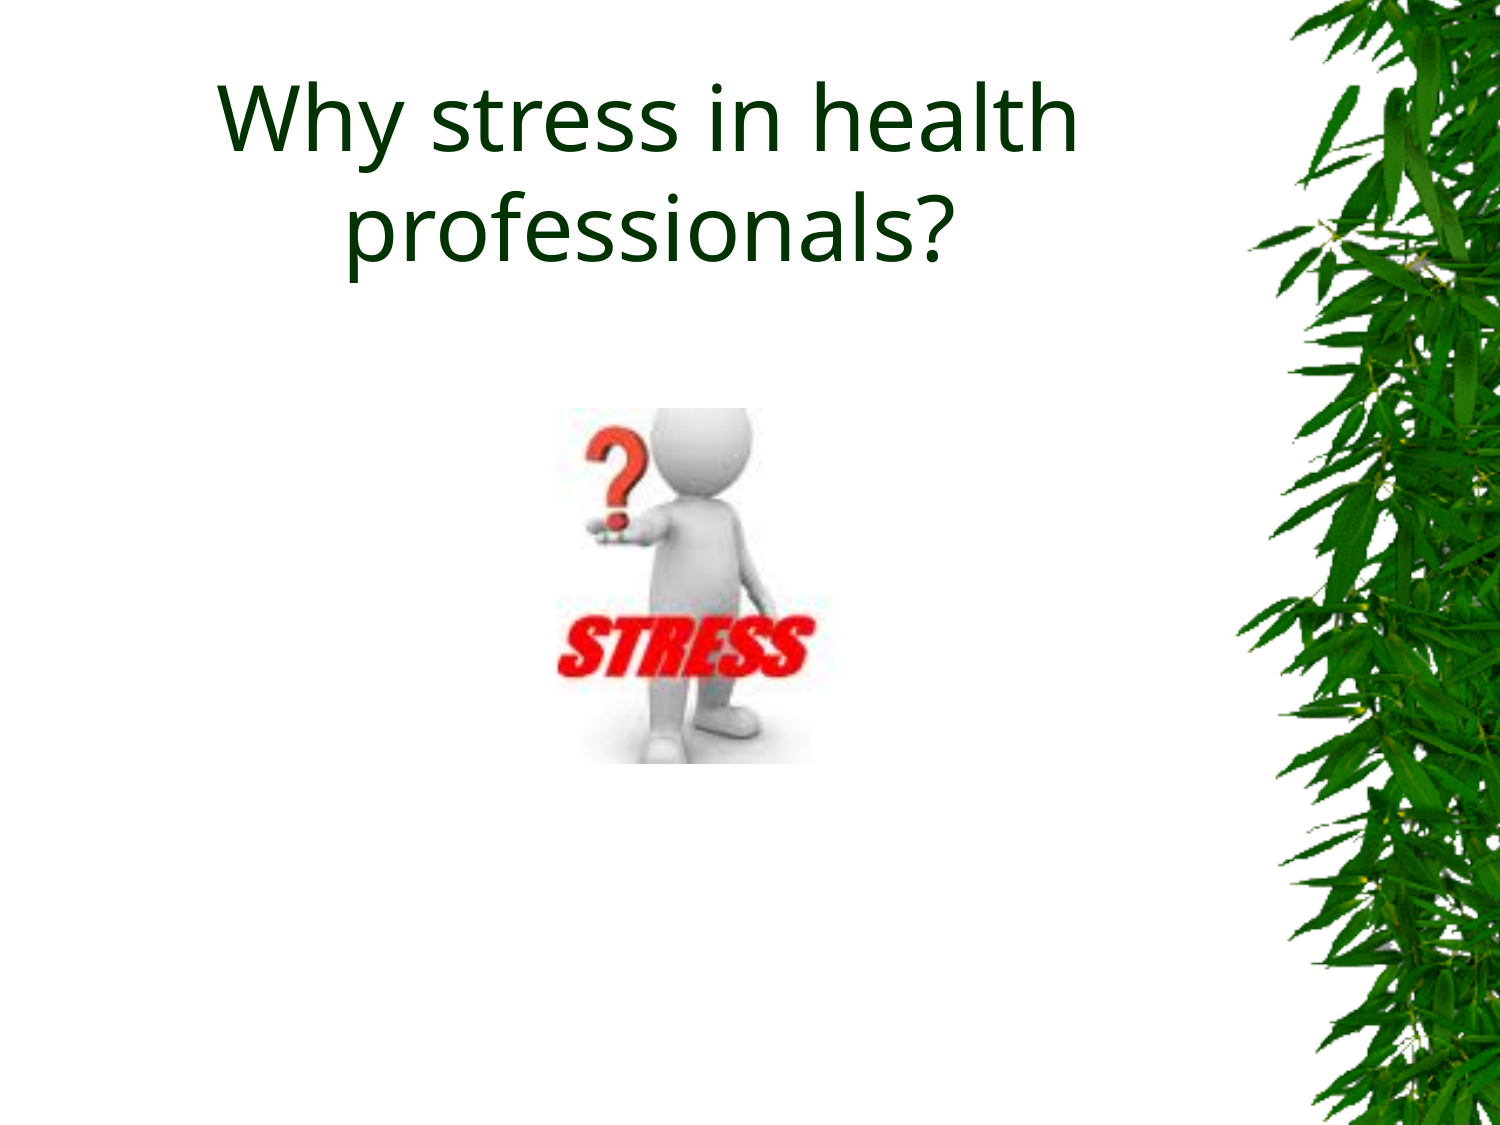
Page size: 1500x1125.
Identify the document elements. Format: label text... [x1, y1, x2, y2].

title Why stress in health professionals? [37, 49, 1263, 288]
picture [513, 408, 857, 764]
picture [1206, 0, 1500, 1125]
